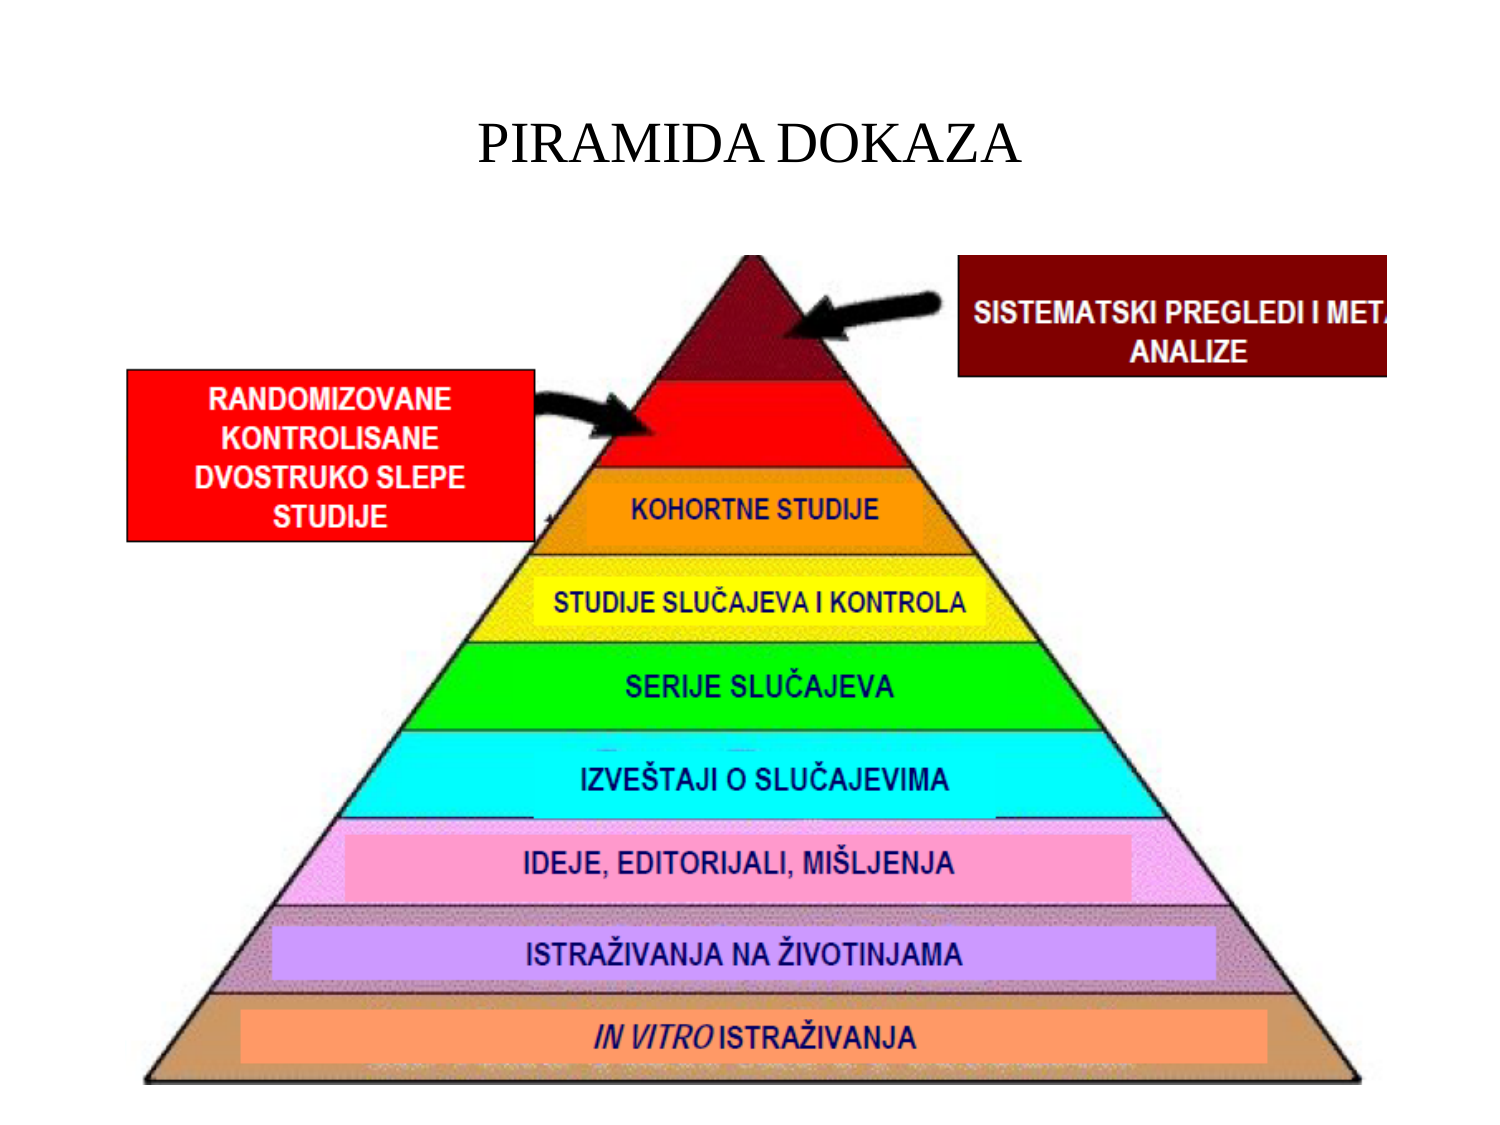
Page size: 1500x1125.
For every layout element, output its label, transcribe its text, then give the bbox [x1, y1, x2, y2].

picture [124, 255, 1387, 1085]
title PIRAMIDA DOKAZA [75, 45, 1425, 233]
